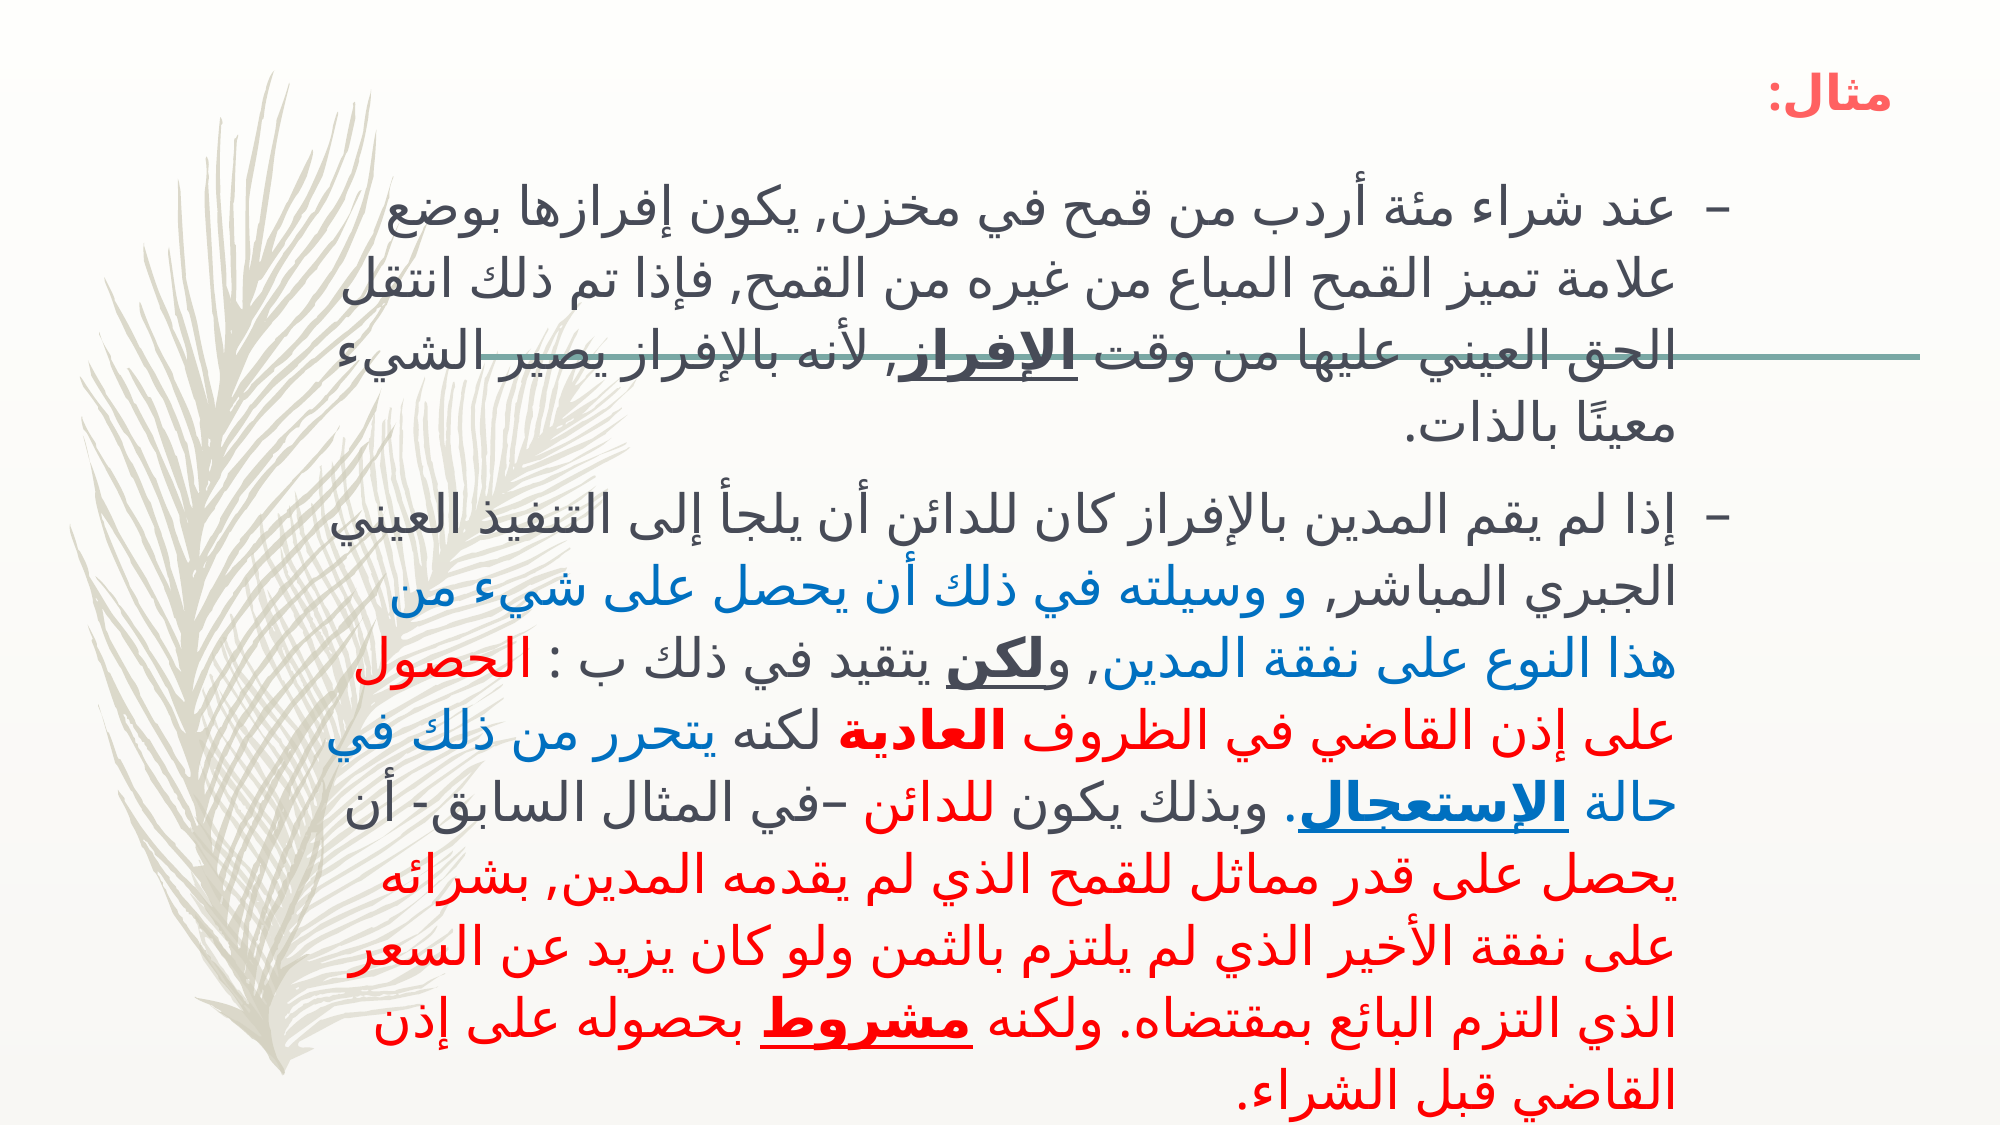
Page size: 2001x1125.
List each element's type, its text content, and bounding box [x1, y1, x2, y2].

list عند شراء مئة أردب من قمح في مخزن, يكون إفرازها بوضع علامة تميز القمح المباع من غيره من القمح, فإذا تم ذلك انتقل الحق العيني عليها من وقت الإفراز, لأنه بالإفراز يصير الشيء معينًا بالذات. إذا لم يقم المدين بالإفراز كان للدائن أن يلجأ إلى التنفيذ العيني الجبري المباشر, و وسيلته في ذلك أن يحصل على شيء من هذا النوع على نفقة المدين, ولكن يتقيد في ذلك ب : الحصول على إذن القاضي في الظروف العادية لكنه يتحرر من ذلك في حالة الإستعجال. وبذلك يكون للدائن –في المثال السابق- أن يحصل على قدر مماثل للقمح الذي لم يقدمه المدين, بشرائه على نفقة الأخير الذي لم يلتزم بالثمن ولو كان يزيد عن السعر الذي التزم البائع بمقتضاه. ولكنه مشروط بحصوله على إذن القاضي قبل الشراء. [307, 156, 1747, 1001]
title مثال: [470, 56, 1910, 131]
